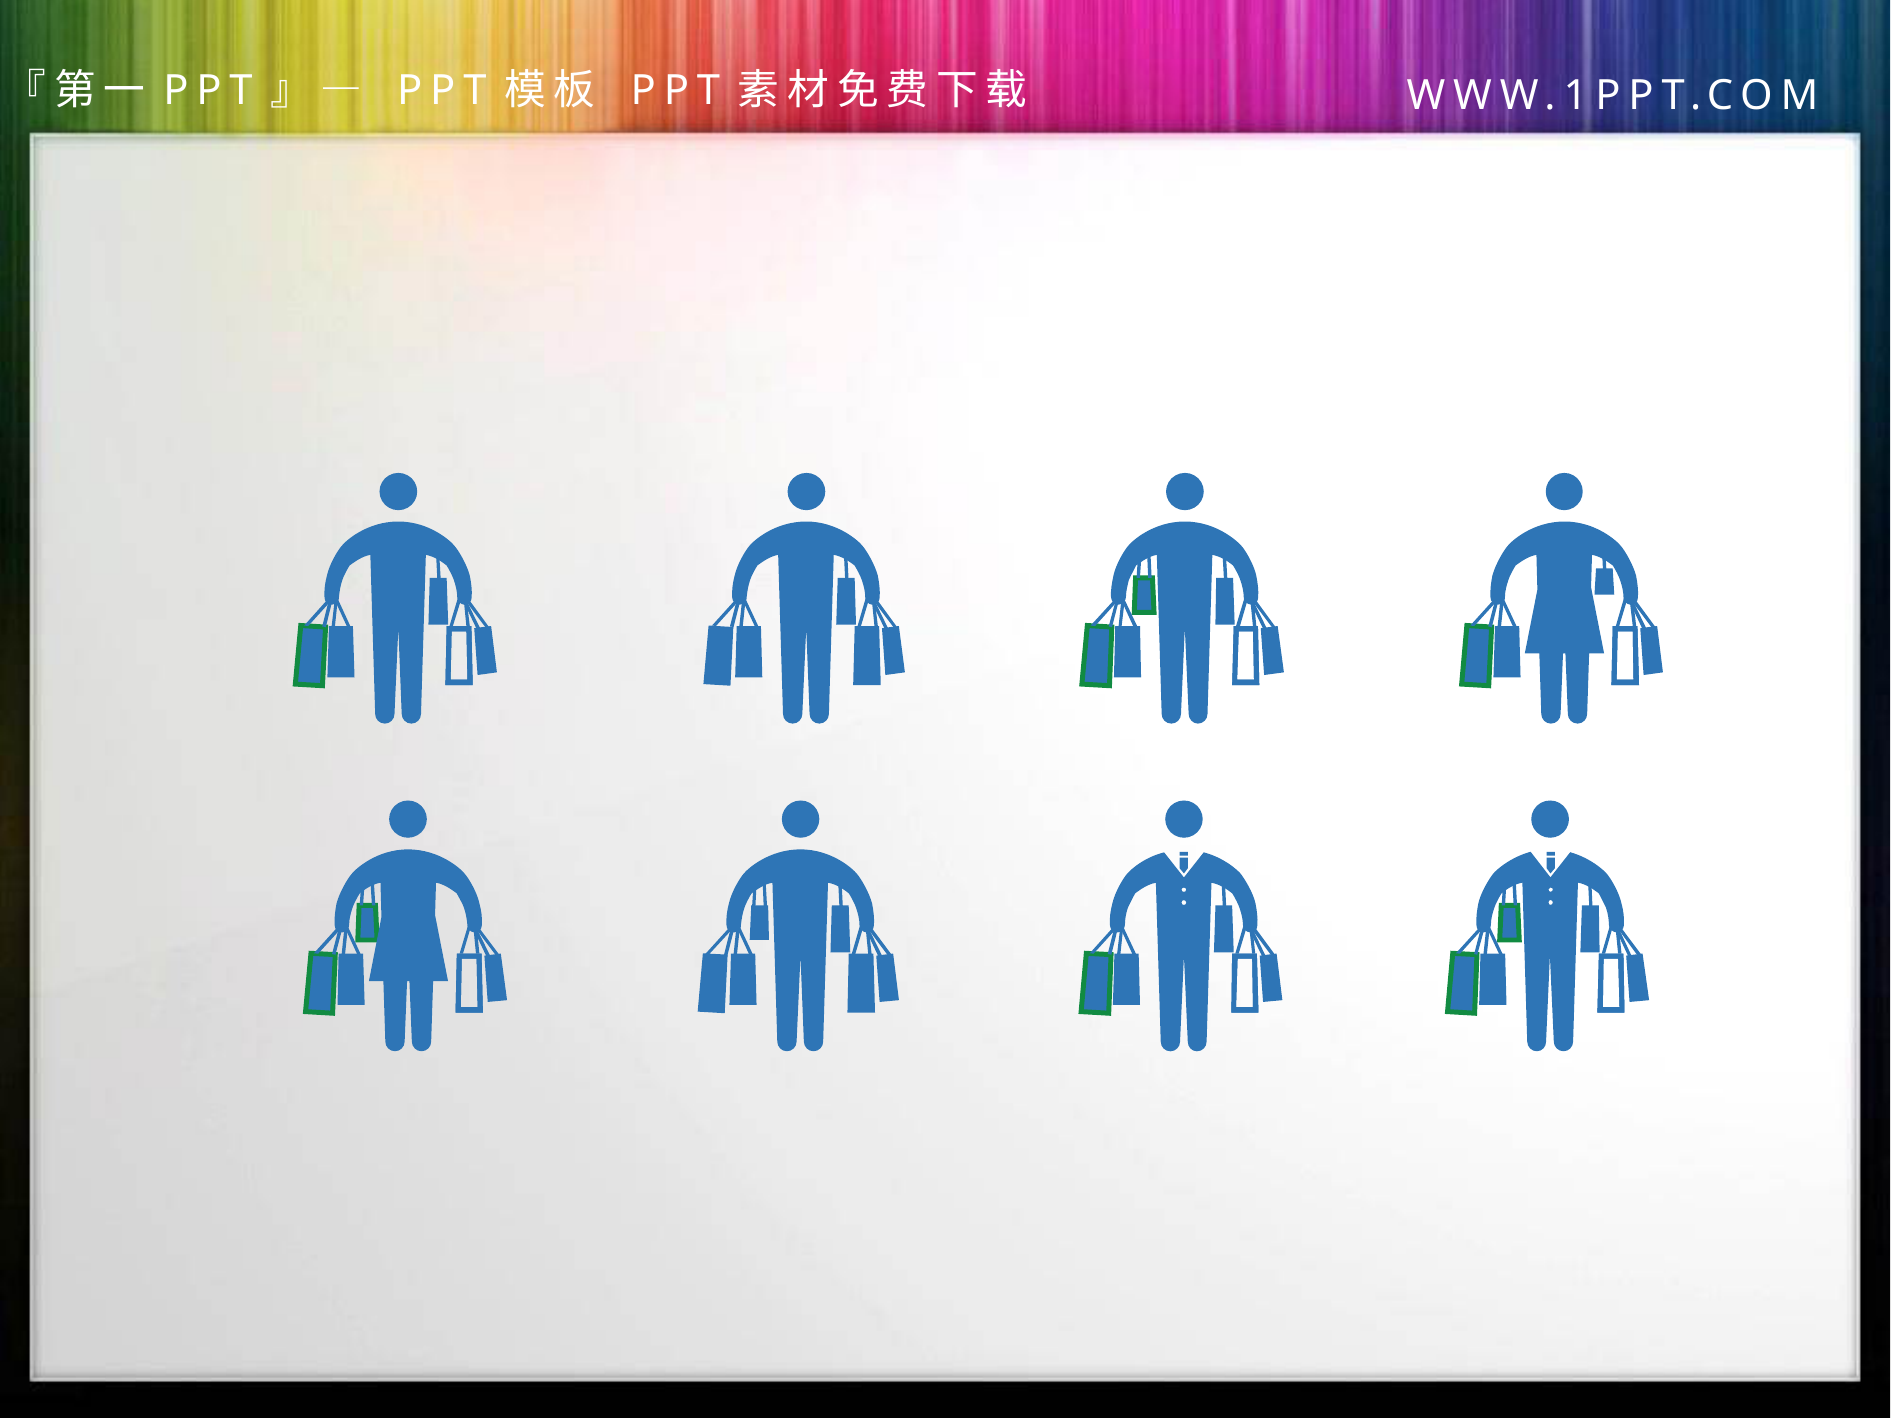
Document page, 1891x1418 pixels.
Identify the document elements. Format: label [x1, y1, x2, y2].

text_box [732, 521, 880, 724]
text_box [1236, 596, 1249, 626]
text_box [1476, 851, 1624, 1052]
text_box [478, 932, 493, 962]
text_box [1213, 905, 1234, 953]
text_box [1470, 602, 1493, 627]
text_box [787, 472, 826, 511]
text_box [1089, 929, 1113, 954]
text_box [428, 577, 449, 625]
text_box [474, 626, 497, 676]
text_box [762, 871, 768, 909]
text_box [1602, 559, 1607, 582]
text_box [1626, 953, 1650, 1002]
text_box [465, 596, 489, 629]
text_box [1222, 544, 1228, 582]
text_box [850, 924, 864, 960]
text_box [1260, 626, 1284, 676]
text_box [1501, 891, 1506, 906]
text_box [1545, 472, 1583, 511]
text_box [1255, 604, 1269, 634]
text_box [305, 953, 336, 1014]
text_box [1221, 887, 1227, 910]
text_box [722, 924, 736, 961]
text_box [853, 626, 881, 686]
text_box [1594, 568, 1615, 595]
text_box [304, 597, 329, 627]
text_box [726, 849, 875, 1052]
text_box [1081, 953, 1112, 1014]
text_box [697, 953, 728, 1014]
text_box [1490, 521, 1639, 724]
text_box [868, 923, 892, 957]
text_box [732, 929, 740, 962]
text_box [340, 932, 348, 962]
text_box [703, 925, 734, 958]
text_box [1546, 857, 1555, 874]
text_box [1179, 851, 1188, 856]
text_box [843, 544, 849, 582]
text_box [1254, 932, 1268, 962]
text_box [1502, 601, 1520, 634]
text_box [1110, 521, 1259, 724]
text_box [1122, 929, 1139, 961]
text_box [1546, 851, 1555, 856]
text_box [1249, 932, 1256, 954]
text_box [463, 597, 470, 626]
text_box [468, 603, 483, 634]
text_box [1215, 577, 1235, 625]
text_box [1251, 596, 1276, 629]
text_box [1488, 604, 1498, 629]
text_box [1512, 885, 1518, 906]
text_box [1259, 953, 1283, 1002]
text_box [1447, 953, 1477, 1014]
text_box [484, 953, 508, 1002]
text_box [703, 625, 734, 686]
text_box [334, 598, 353, 634]
text_box [729, 953, 757, 1005]
text_box [1615, 601, 1626, 626]
text_box [1255, 930, 1275, 957]
text_box [1117, 602, 1124, 634]
text_box [324, 521, 472, 724]
text_box [729, 596, 742, 629]
text_box [749, 905, 769, 940]
text_box [1580, 905, 1600, 953]
text_box [876, 953, 899, 1002]
text_box [332, 932, 342, 956]
text_box [337, 953, 365, 1005]
text_box [1166, 472, 1204, 511]
text_box [873, 596, 898, 629]
text_box [781, 800, 820, 838]
text_box [865, 924, 873, 963]
text_box [1090, 597, 1116, 627]
text_box [1496, 604, 1504, 634]
text_box [1134, 577, 1155, 613]
text_box [881, 626, 905, 676]
text_box [479, 930, 500, 957]
text_box [1616, 932, 1622, 954]
text_box [455, 953, 483, 1013]
text_box [738, 600, 745, 634]
text_box [1620, 932, 1634, 962]
text_box [1455, 930, 1479, 954]
text_box [1493, 626, 1521, 678]
text_box [847, 953, 876, 1013]
text_box [1474, 932, 1484, 956]
text_box [1109, 852, 1258, 1052]
text_box [346, 928, 364, 961]
text_box [1461, 625, 1492, 686]
text_box [1588, 887, 1593, 910]
text_box [871, 597, 878, 626]
picture [0, 0, 1891, 1418]
text_box [379, 472, 418, 511]
text_box [837, 872, 843, 910]
text_box [830, 905, 851, 953]
text_box [742, 598, 761, 634]
text_box [751, 873, 758, 912]
text_box [1121, 598, 1140, 634]
text_box [1488, 929, 1506, 961]
text_box [1136, 546, 1143, 578]
text_box [1116, 932, 1123, 962]
text_box [1107, 932, 1117, 956]
text_box [1235, 927, 1246, 954]
text_box [1611, 626, 1640, 686]
text_box [1108, 596, 1120, 629]
text_box [857, 596, 870, 626]
text_box [334, 849, 482, 1052]
text_box [1640, 626, 1663, 676]
text_box [295, 625, 326, 686]
text_box [1179, 857, 1188, 874]
text_box [836, 577, 857, 625]
text_box [327, 626, 355, 678]
text_box [1081, 625, 1112, 686]
text_box [1601, 928, 1612, 954]
text_box [735, 626, 763, 678]
text_box [435, 544, 441, 582]
text_box [1630, 605, 1637, 626]
text_box [330, 601, 337, 634]
text_box [1634, 604, 1649, 634]
text_box [449, 596, 462, 626]
text_box [1250, 597, 1257, 626]
text_box [876, 603, 890, 634]
text_box [473, 932, 480, 954]
text_box [1531, 800, 1569, 838]
text_box [1232, 626, 1260, 686]
text_box [459, 928, 470, 954]
text_box [736, 926, 756, 961]
text_box [313, 929, 337, 954]
text_box [1479, 953, 1507, 1005]
text_box [359, 891, 365, 906]
text_box [1146, 544, 1152, 578]
text_box [445, 626, 473, 686]
text_box [1482, 932, 1489, 962]
text_box [1499, 905, 1520, 940]
text_box [1165, 800, 1203, 838]
text_box [1231, 953, 1259, 1013]
text_box [357, 905, 377, 940]
text_box [1113, 626, 1142, 678]
text_box [1621, 930, 1642, 957]
text_box [870, 931, 885, 962]
text_box [322, 596, 334, 629]
text_box [1597, 953, 1625, 1013]
text_box [712, 597, 737, 627]
text_box [1635, 601, 1656, 629]
text_box [370, 885, 376, 906]
text_box [389, 800, 427, 838]
text_box [1112, 953, 1141, 1005]
